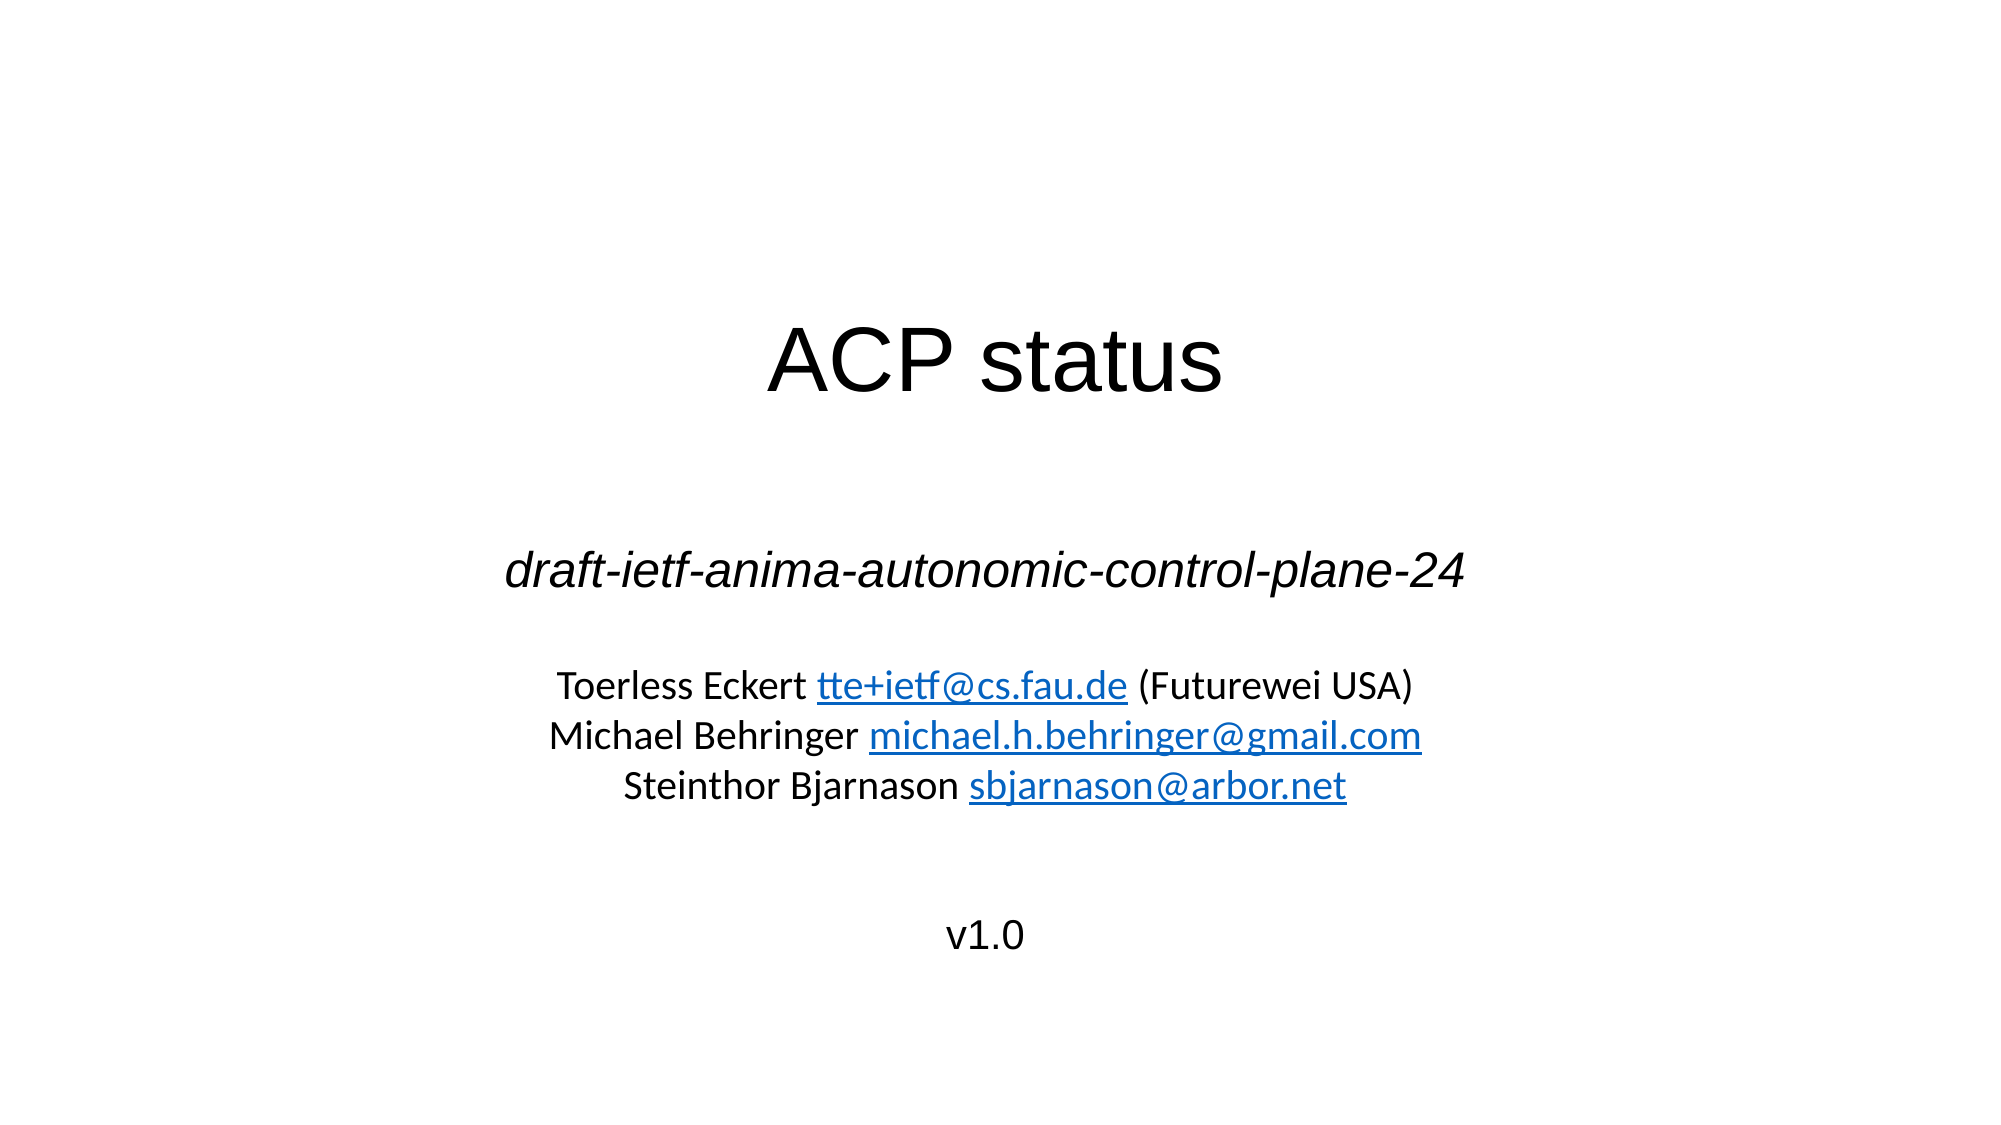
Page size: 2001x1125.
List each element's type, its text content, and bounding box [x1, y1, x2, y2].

title ACP status IETF 2020 virtual interim 1 [246, 124, 1747, 399]
subtitle draft-ietf-anima-autonomic-control-plane-24 Toerless Eckert tte+ietf@cs.fau.de (Futurewei USA) Michael Behringer michael.h.behringer@gmail.com Steinthor Bjarnason sbjarnason@arbor.net v1.0 [77, 399, 1894, 1125]
